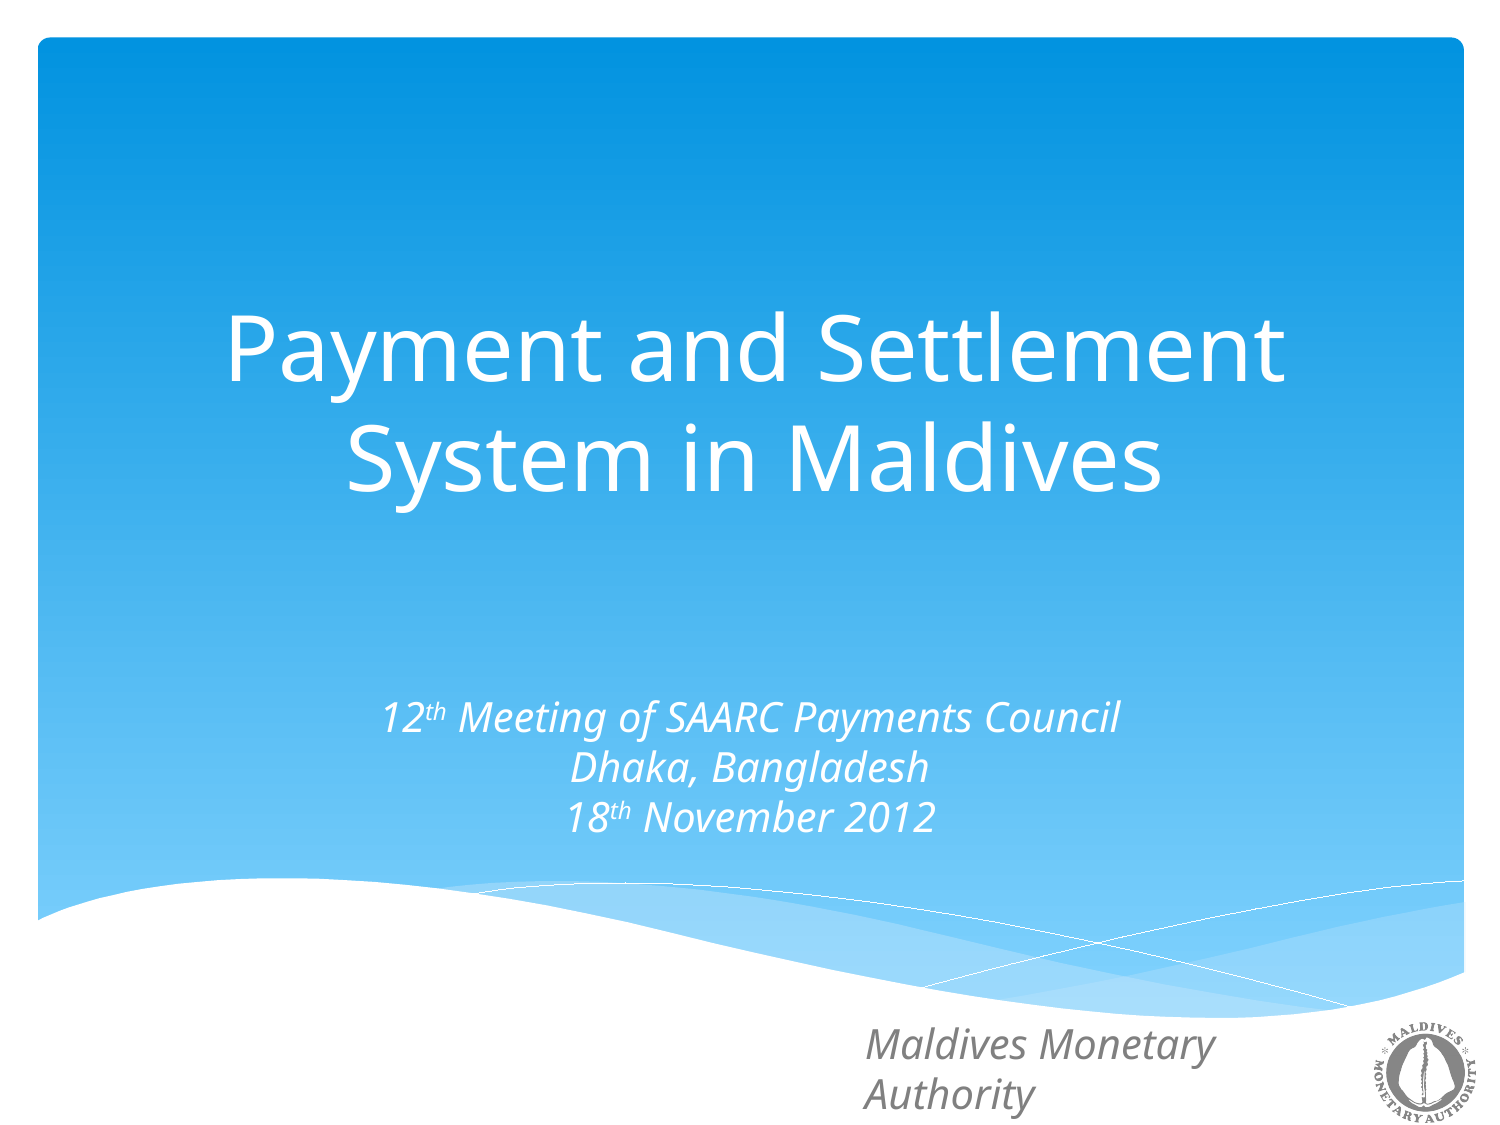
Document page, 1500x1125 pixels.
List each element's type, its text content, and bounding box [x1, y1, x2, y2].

footer Maldives Monetary Authority [849, 1037, 1368, 1098]
subtitle 12th Meeting of SAARC Payments Council Dhaka, Bangladesh 18th November 2012 [225, 683, 1275, 925]
title Payment and Settlement System in Maldives [117, 224, 1393, 517]
picture [1374, 1022, 1476, 1123]
